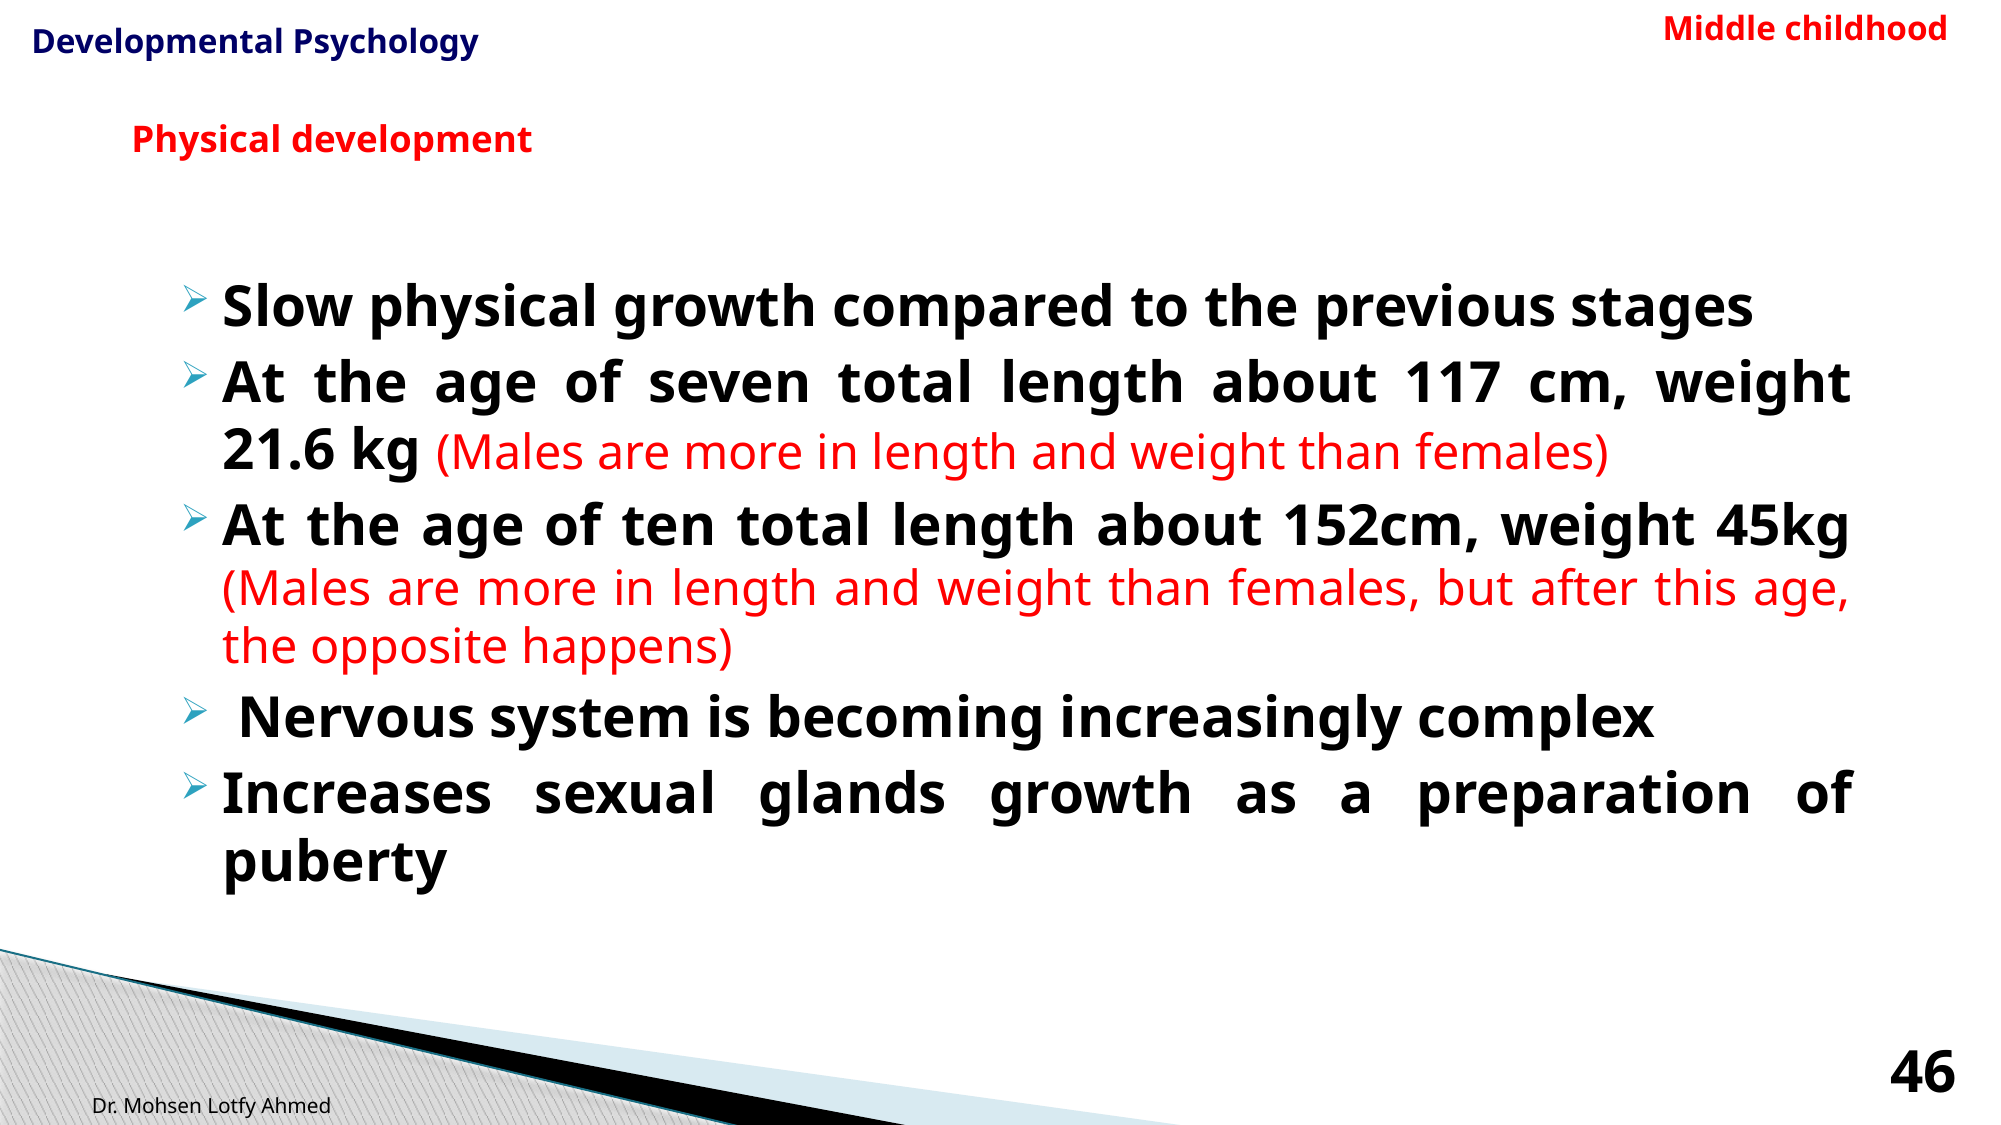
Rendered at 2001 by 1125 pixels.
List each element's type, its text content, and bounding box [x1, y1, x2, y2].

list Slow physical growth compared to the previous stages At the age of seven total length about 117 cm, weight 21.6 kg (Males are more in length and weight than females) At the age of ten total length about 152cm, weight 45kg (Males are more in length and weight than females, but after this age, the opposite happens) Nervous system is becoming increasingly complex Increases sexual glands growth as a preparation of puberty [150, 262, 1867, 902]
text_box Middle childhood [1647, 0, 2000, 55]
text_box Developmental Psychology [16, 12, 767, 68]
title Physical development [116, 62, 1900, 213]
footer Dr. Mohsen Lotfy Ahmed [0, 1065, 347, 1125]
slide_number 46 [1858, 1030, 1972, 1112]
